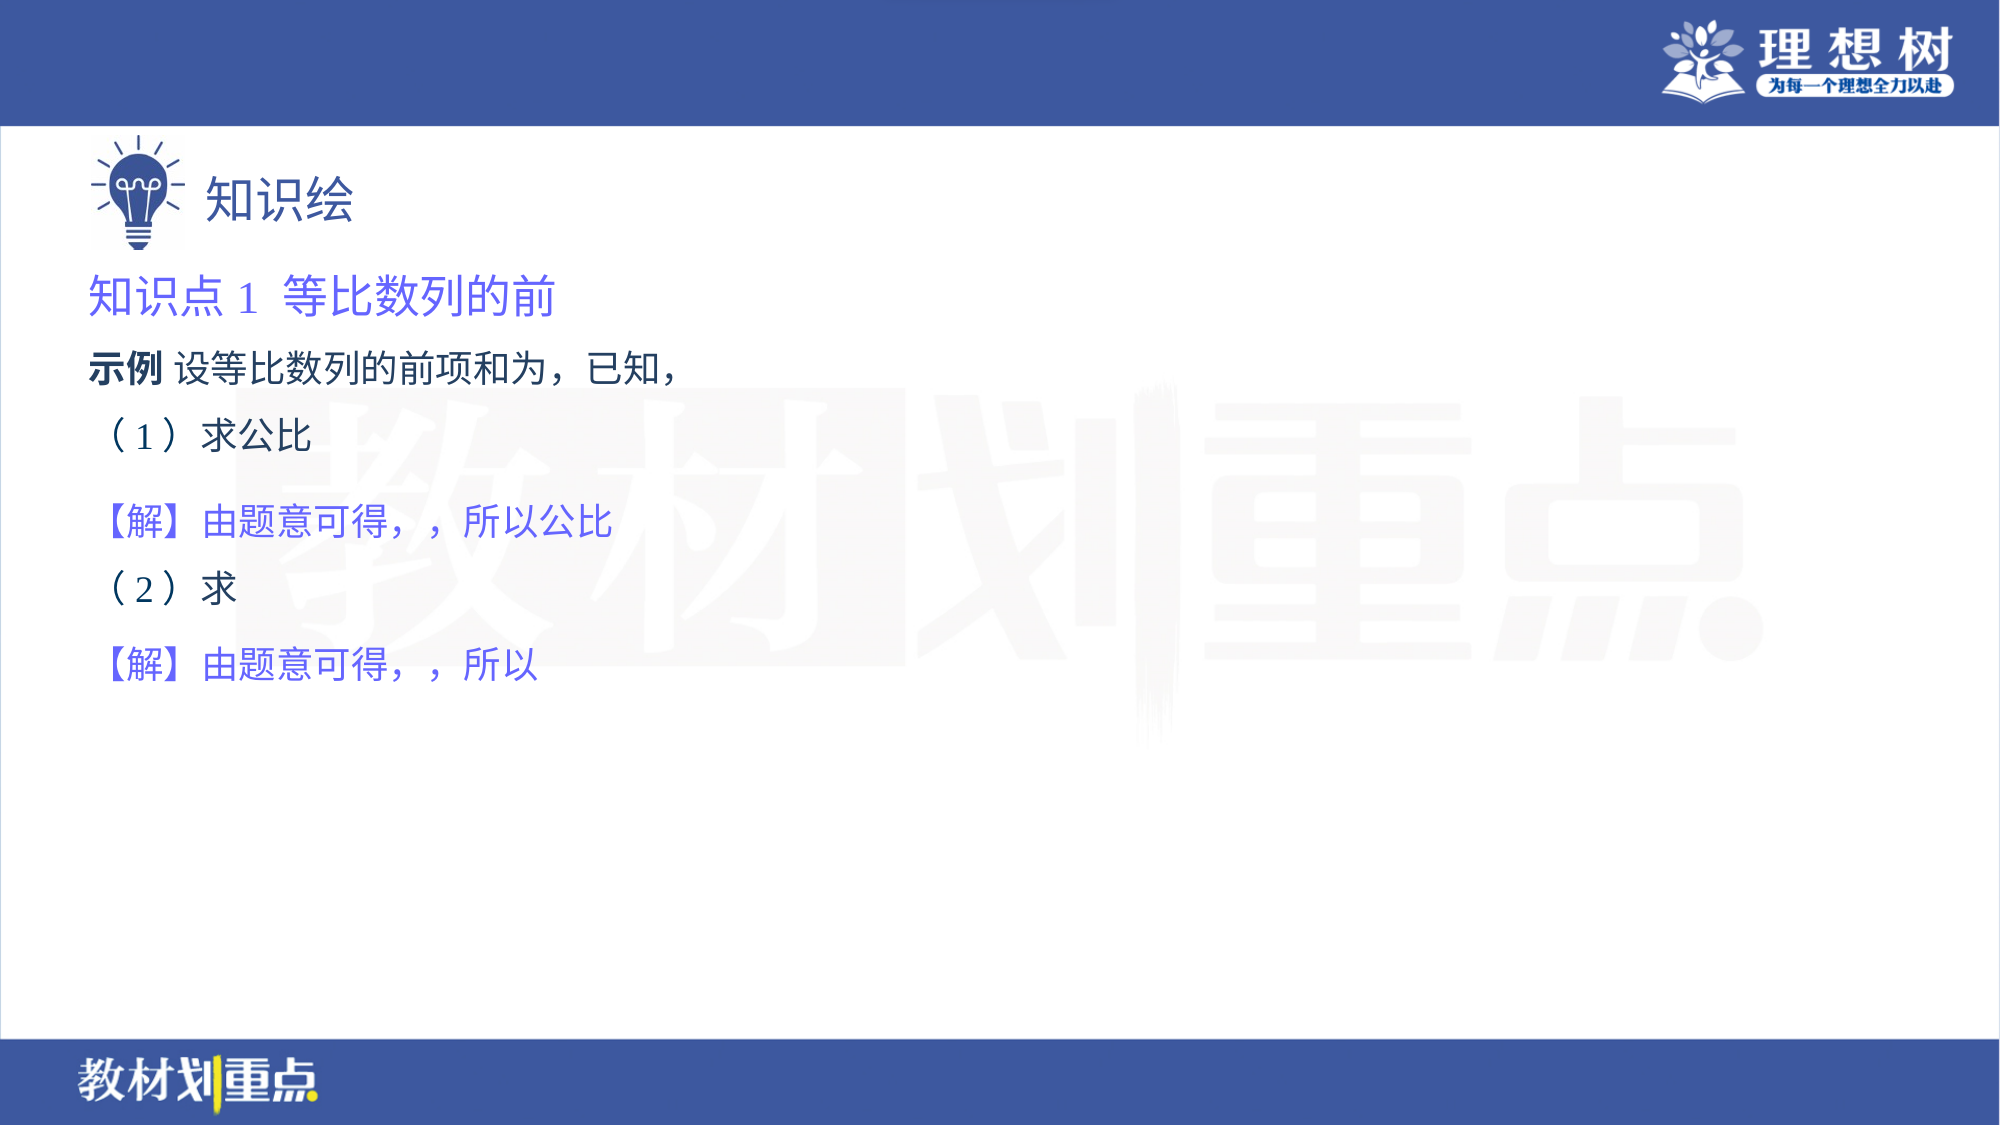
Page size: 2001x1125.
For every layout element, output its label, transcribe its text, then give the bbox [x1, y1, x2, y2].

text_box 知识绘 [205, 155, 501, 241]
picture [0, 0, 2000, 1125]
